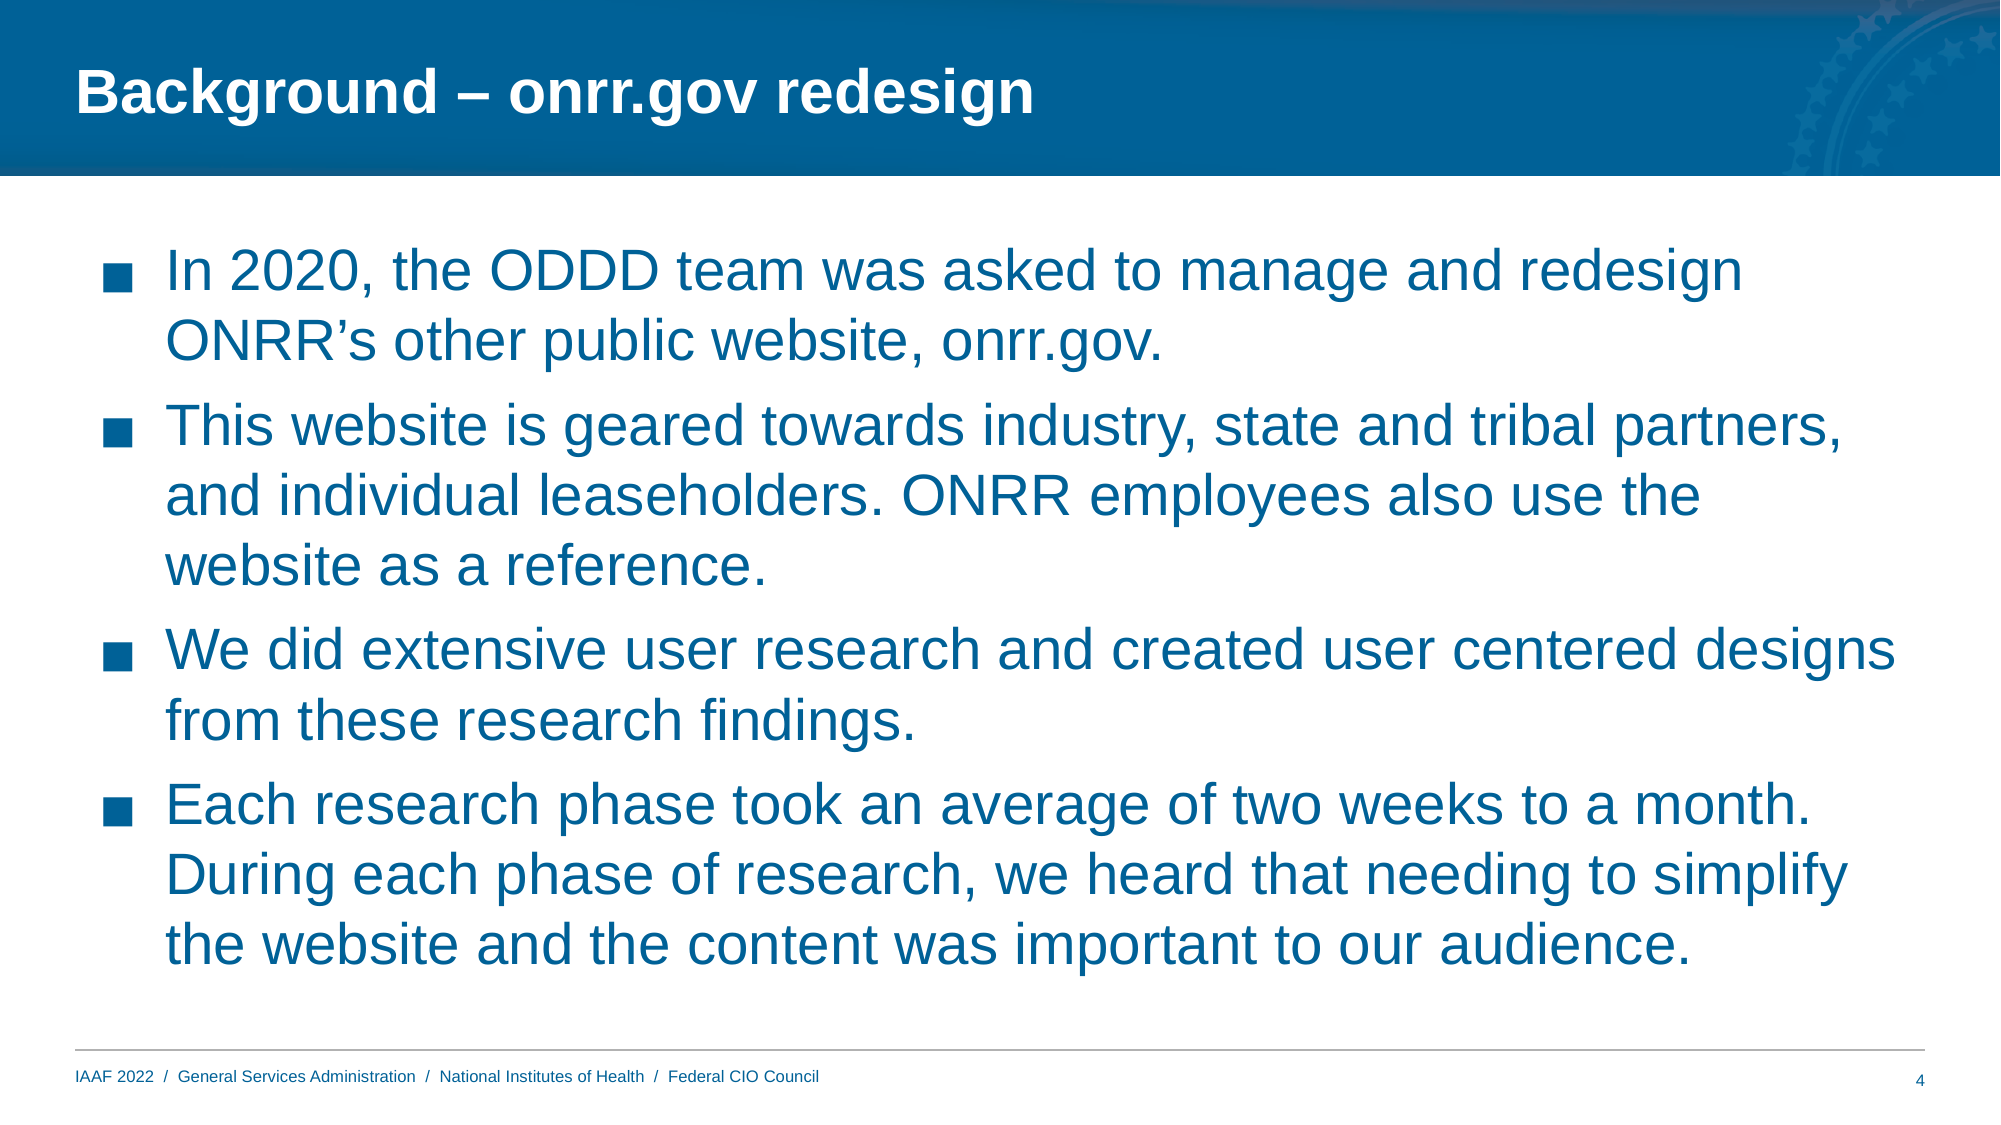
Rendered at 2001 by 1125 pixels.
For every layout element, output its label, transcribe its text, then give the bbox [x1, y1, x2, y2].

title Background – onrr.gov redesign [75, 52, 1800, 128]
slide_number 4 [1880, 1065, 1925, 1095]
picture [0, 168, 666, 176]
picture [0, 0, 2000, 176]
list In 2020, the ODDD team was asked to manage and redesign ONRR’s other public website, onrr.gov. This website is geared towards industry, state and tribal partners, and individual leaseholders. ONRR employees also use the website as a reference. We did extensive user research and created user centered designs from these research findings. Each research phase took an average of two weeks to a month. During each phase of research, we heard that needing to simplify the website and the content was important to our audience. [75, 224, 1925, 1035]
